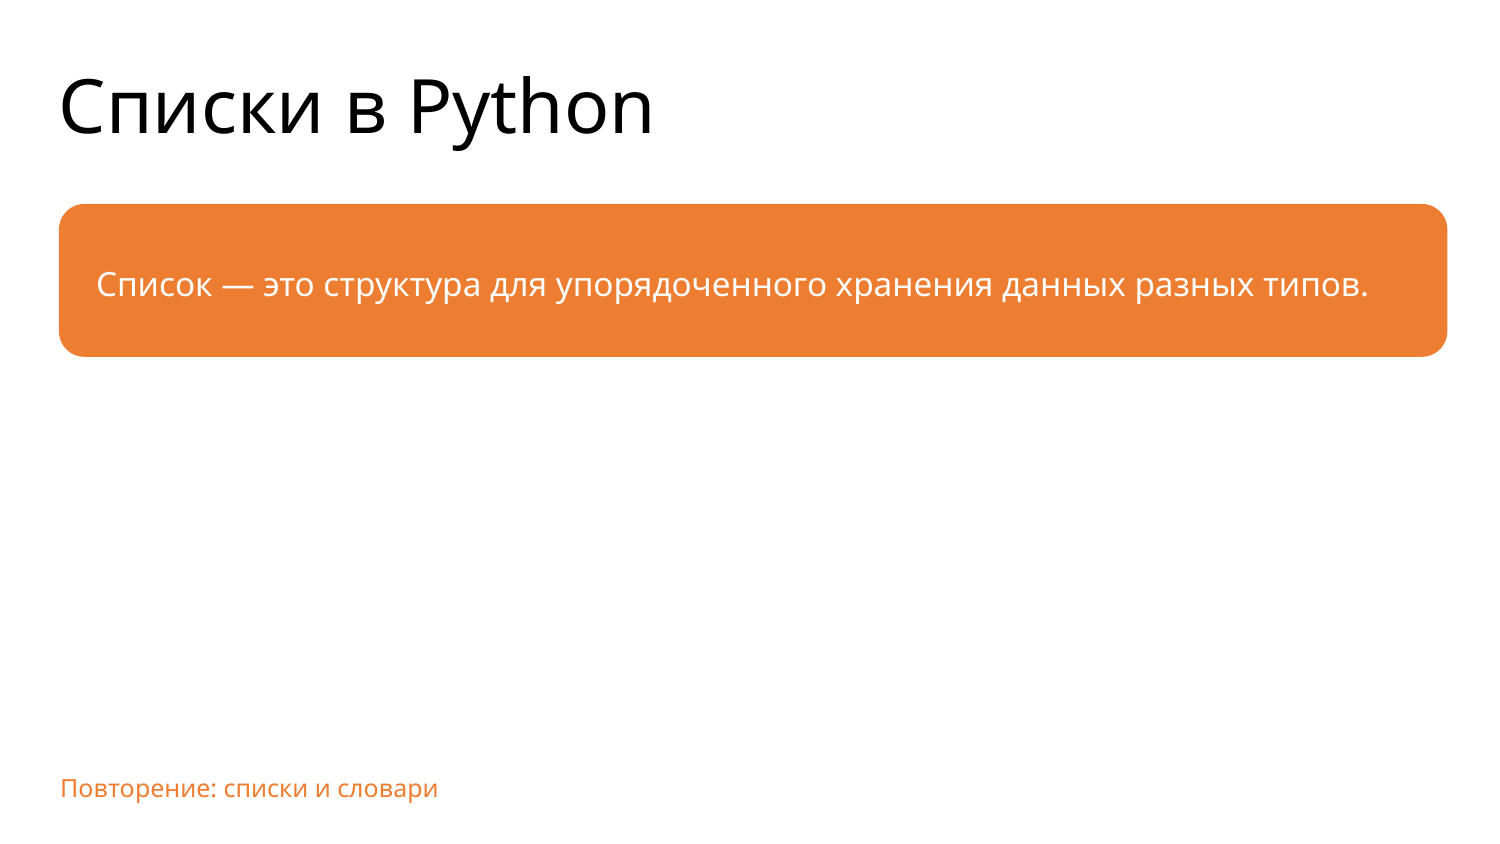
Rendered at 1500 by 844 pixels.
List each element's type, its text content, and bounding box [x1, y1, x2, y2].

text_box Список — это структура для упорядоченного хранения данных разных типов. [58, 203, 1448, 357]
subtitle Повторение: списки и словари [60, 767, 1233, 813]
text_box Списки в Python [58, 58, 1441, 196]
